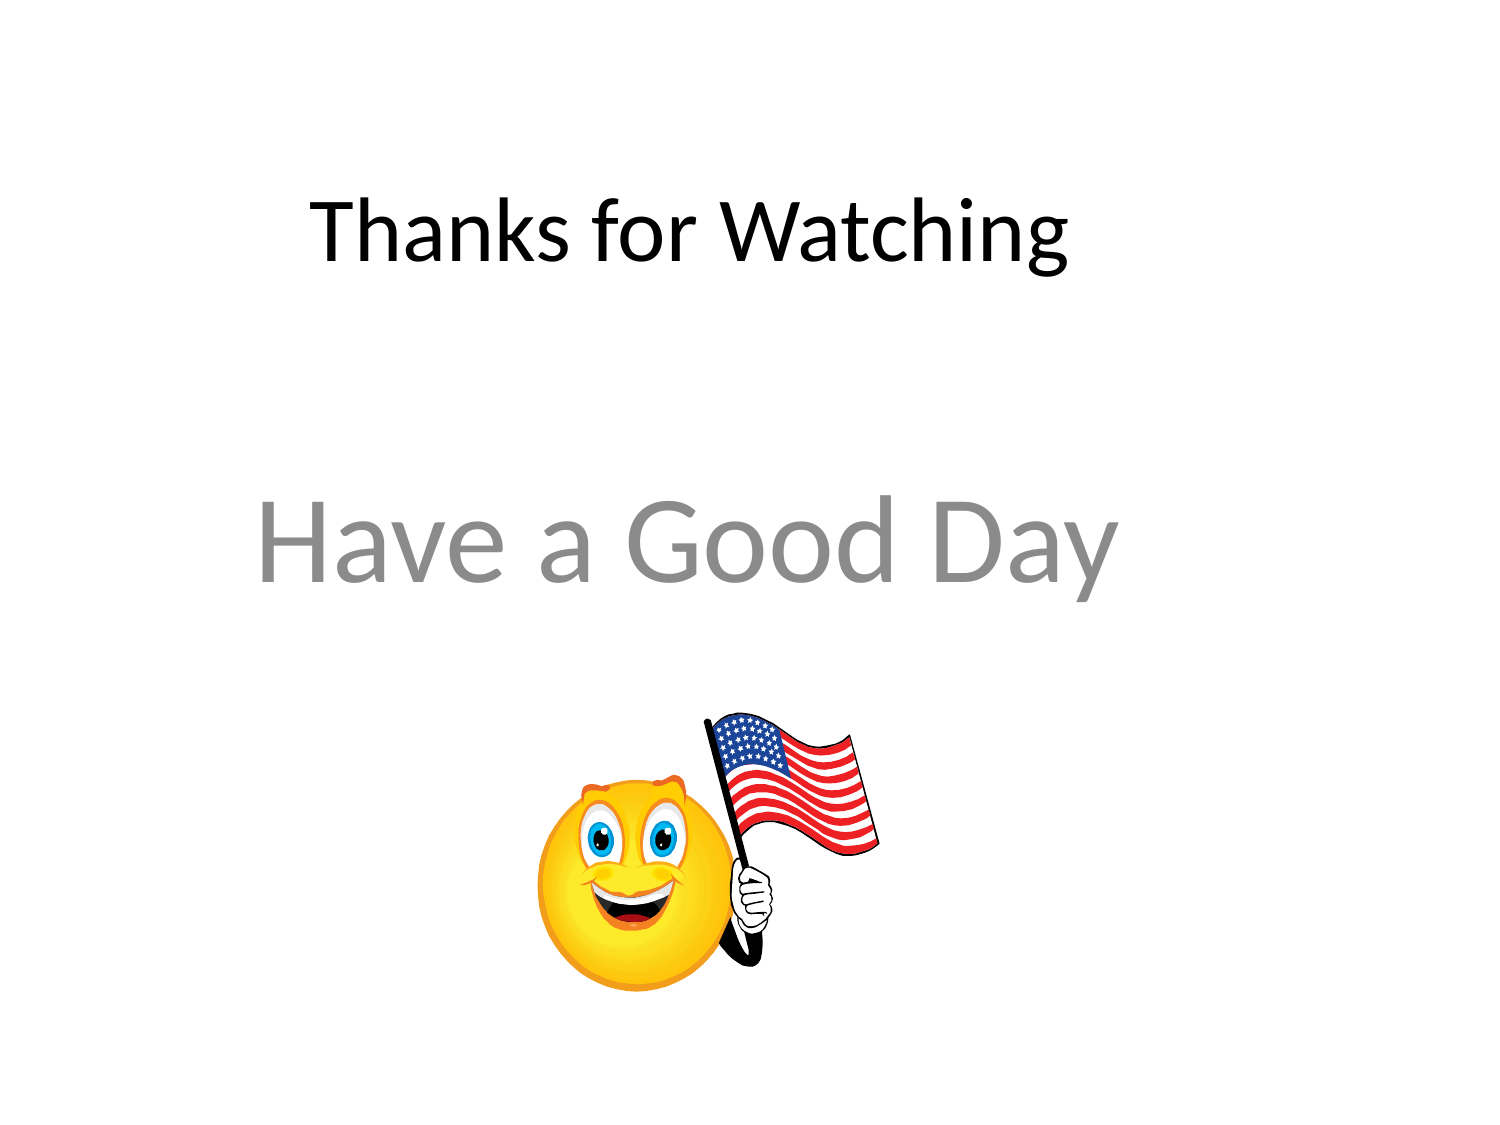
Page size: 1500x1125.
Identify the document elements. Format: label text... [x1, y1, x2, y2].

picture [537, 712, 880, 992]
title Thanks for Watching [112, 125, 1350, 325]
subtitle Have a Good Day [162, 450, 1213, 800]
